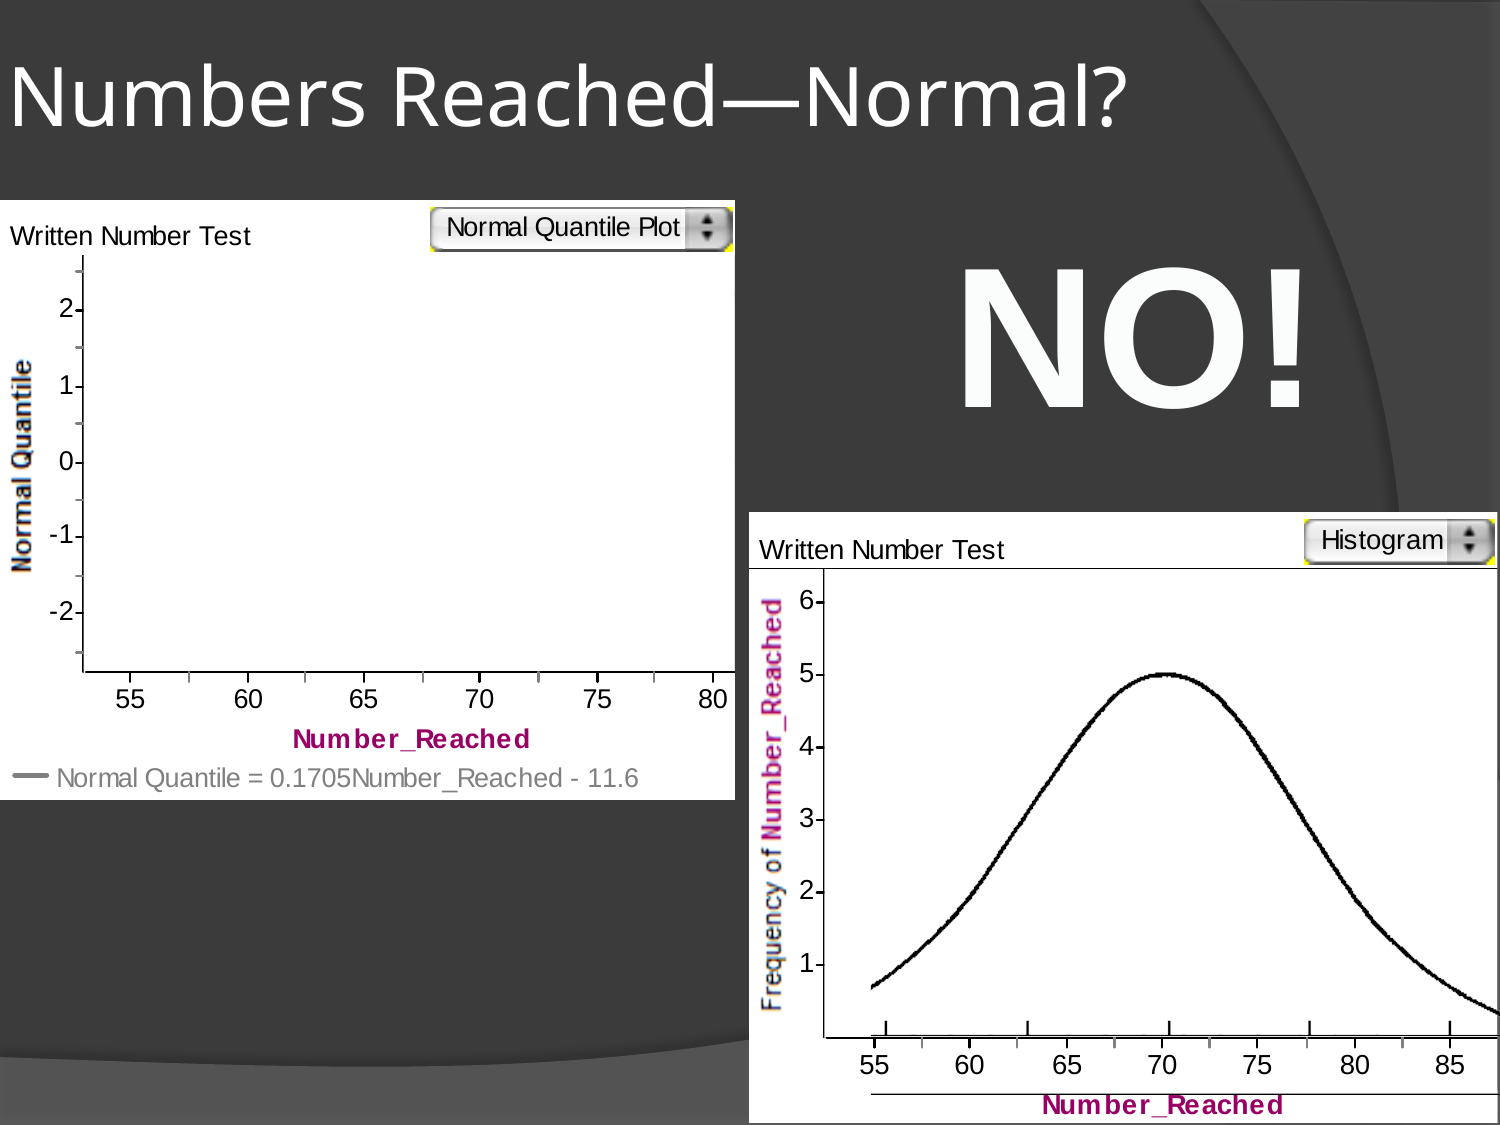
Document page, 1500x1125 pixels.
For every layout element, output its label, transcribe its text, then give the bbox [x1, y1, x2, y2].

picture [0, 199, 738, 803]
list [748, 512, 1500, 1125]
text_box NO! [937, 199, 1463, 455]
title Numbers Reached—Normal? [0, 0, 1225, 188]
picture [870, 650, 1500, 1095]
